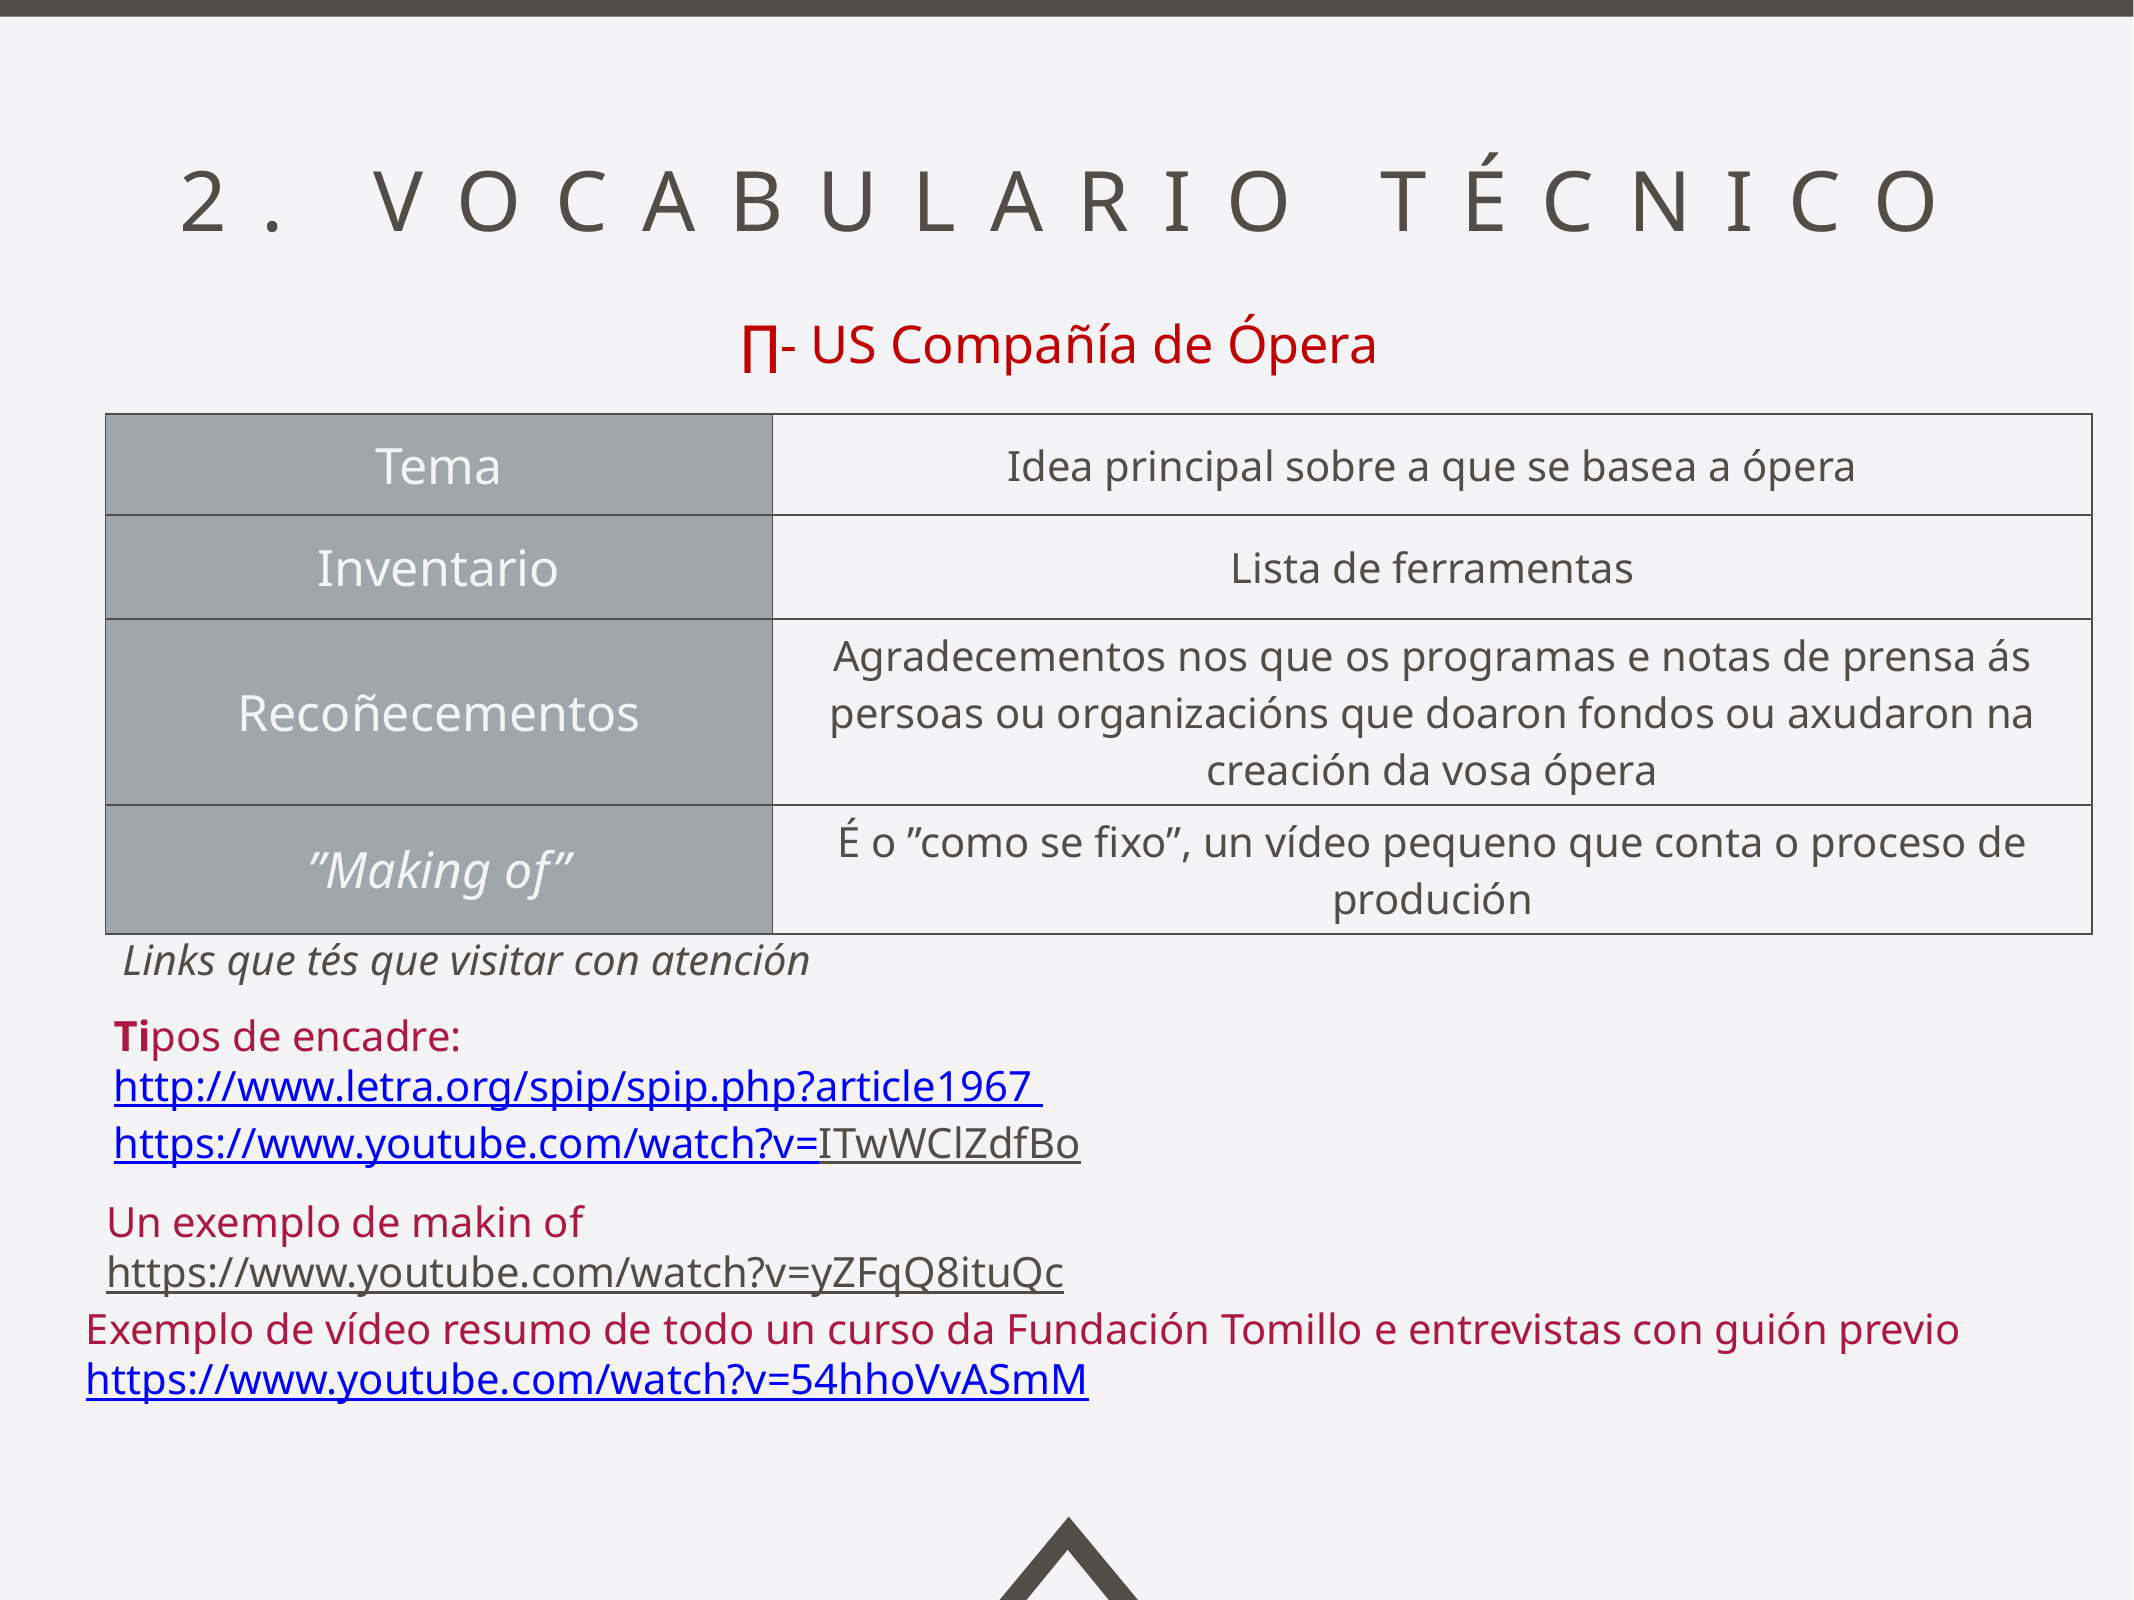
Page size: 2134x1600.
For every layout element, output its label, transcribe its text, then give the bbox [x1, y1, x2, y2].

text_box ∏- US Compañía de Ópera [420, 303, 1700, 371]
table_cell Lista de ferramentas [773, 516, 2091, 618]
table_cell ”Making of” [106, 806, 772, 933]
table_cell Recoñecementos [106, 620, 772, 804]
text_box Links que tés que visitar con atención [113, 925, 820, 993]
table_header Tema [106, 415, 772, 514]
text_box Un exemplo de makin of https://www.youtube.com/watch?v=yZFqQ8ituQc [97, 1187, 1084, 1294]
table_cell É o ”como se fixo”, un vídeo pequeno que conta o proceso de produción [773, 806, 2091, 933]
text_box Exemplo de vídeo resumo de todo un curso da Fundación Tomillo e entrevistas con guión previo https://www.youtube.com/watch?v=54hhoVvASmM [77, 1294, 1970, 1419]
table_header Idea principal sobre a que se basea a ópera [773, 415, 2091, 514]
table_cell Inventario [106, 516, 772, 618]
table_cell Agradecementos nos que os programas e notas de prensa ás persoas ou organizacións que doaron fondos ou axudaron na creación da vosa ópera [773, 620, 2091, 804]
text_box 2. Vocabulario técnico [105, 140, 2014, 306]
text_box Tipos de encadre: http://www.letra.org/spip/spip.php?article1967 https://www.youtube.com/watch?v=ITwWClZdfBo [105, 1001, 1697, 1182]
